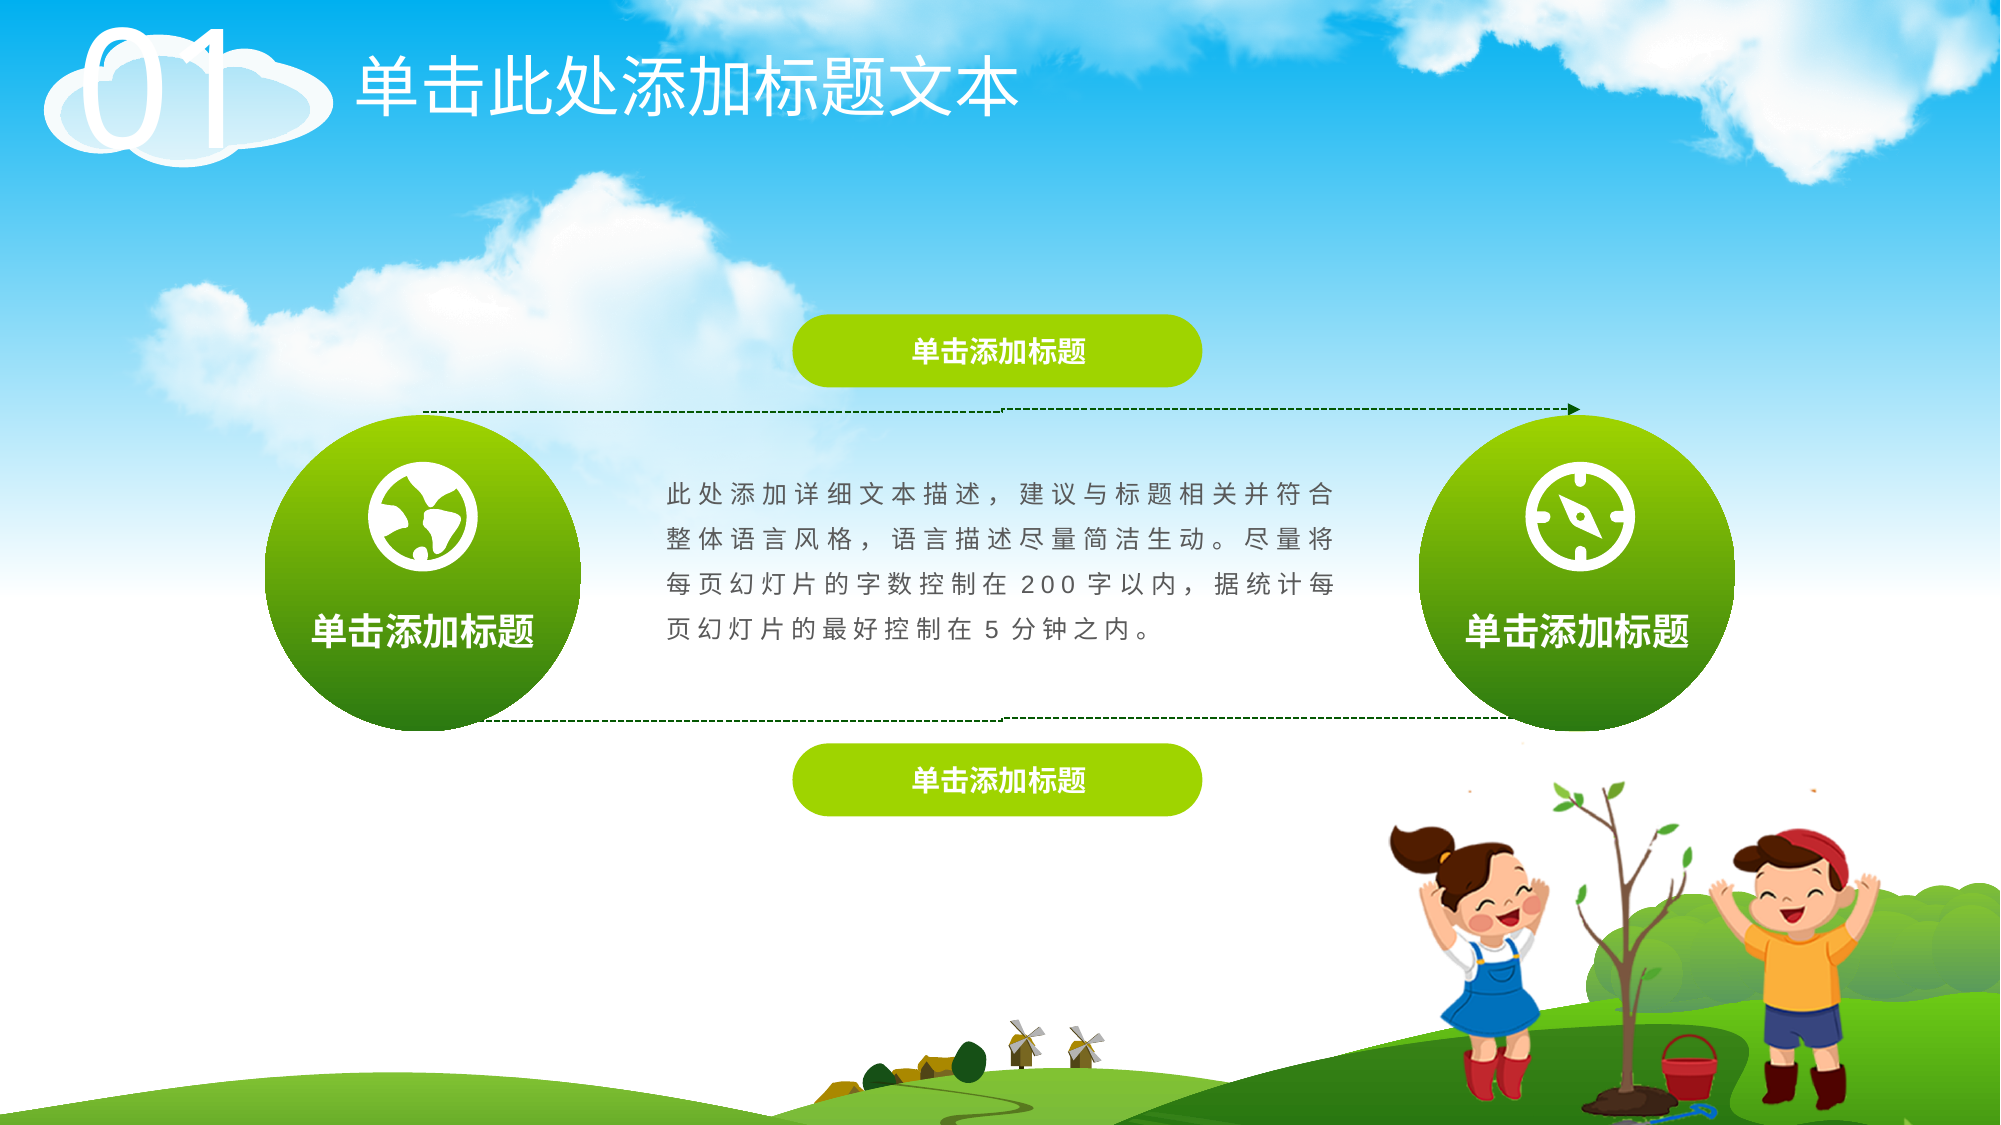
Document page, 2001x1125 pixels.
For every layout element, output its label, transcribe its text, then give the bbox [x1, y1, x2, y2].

picture [1388, 658, 1913, 1125]
text_box 单击此处添加标题文本 [338, 37, 1044, 132]
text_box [264, 314, 1736, 817]
text_box 01 [19, 0, 316, 190]
picture [44, 0, 2001, 567]
